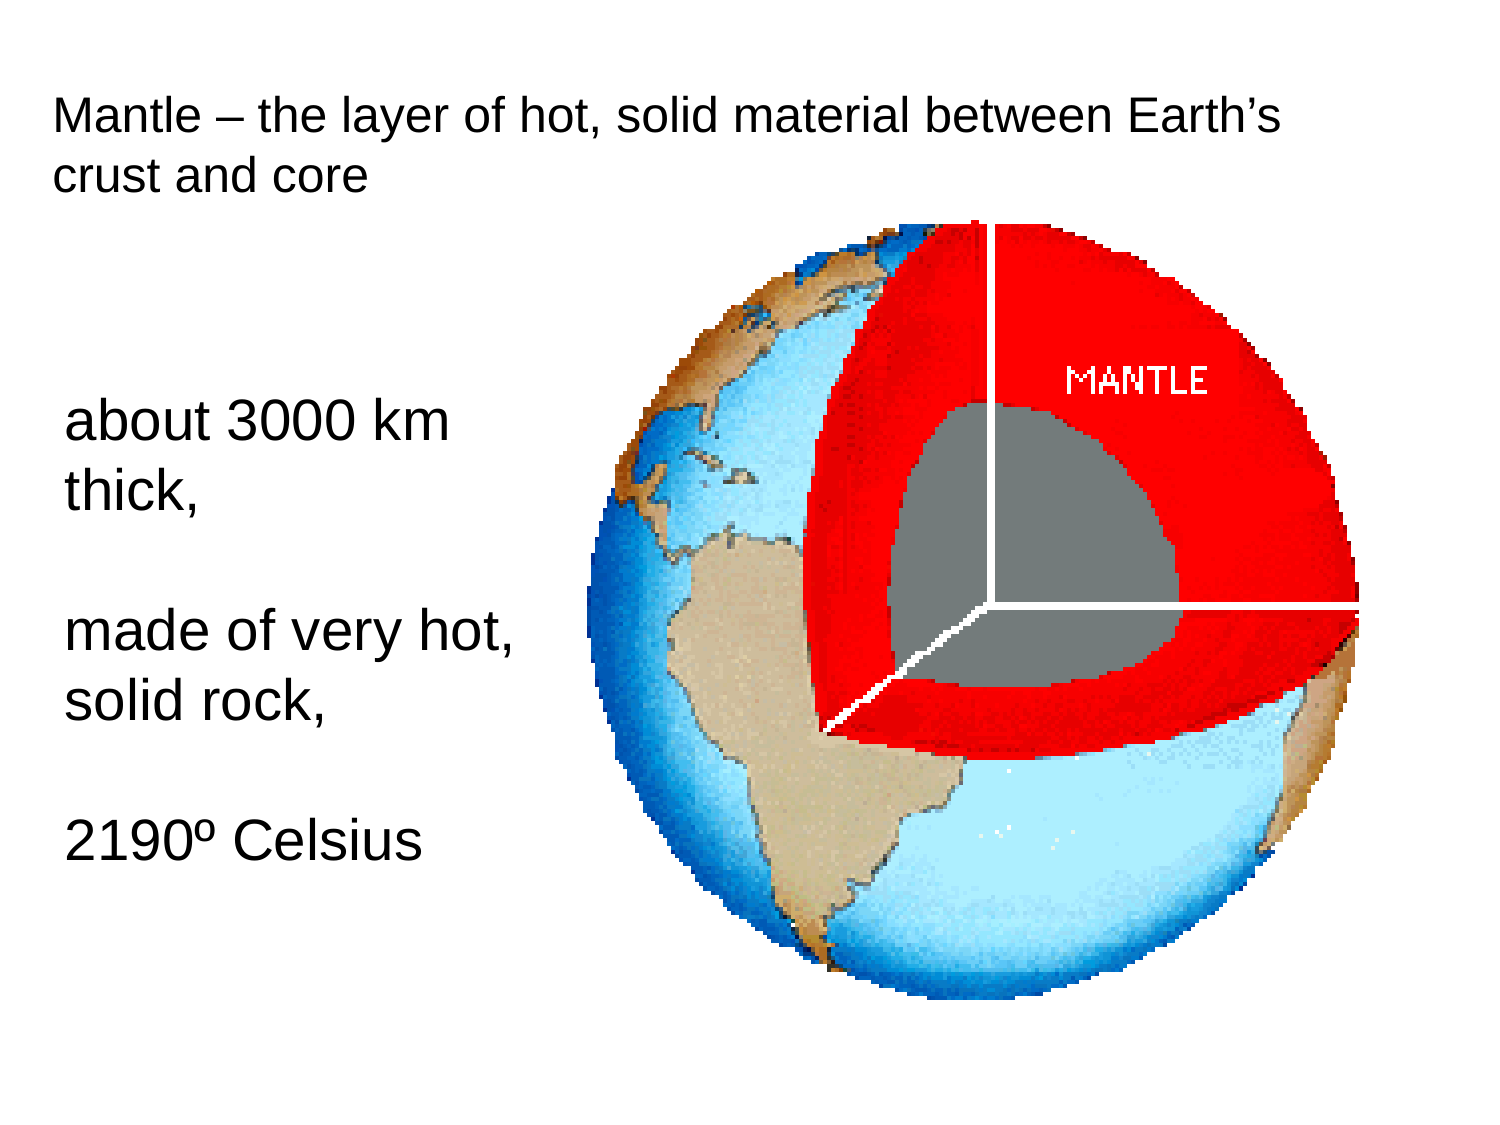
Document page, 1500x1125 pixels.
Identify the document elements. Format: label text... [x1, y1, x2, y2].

text_box Mantle – the layer of hot, solid material between Earth’s crust and core [37, 74, 1418, 210]
picture [574, 212, 1376, 1013]
text_box about 3000 km thick, made of very hot, solid rock, 2190º Celsius [50, 375, 550, 880]
